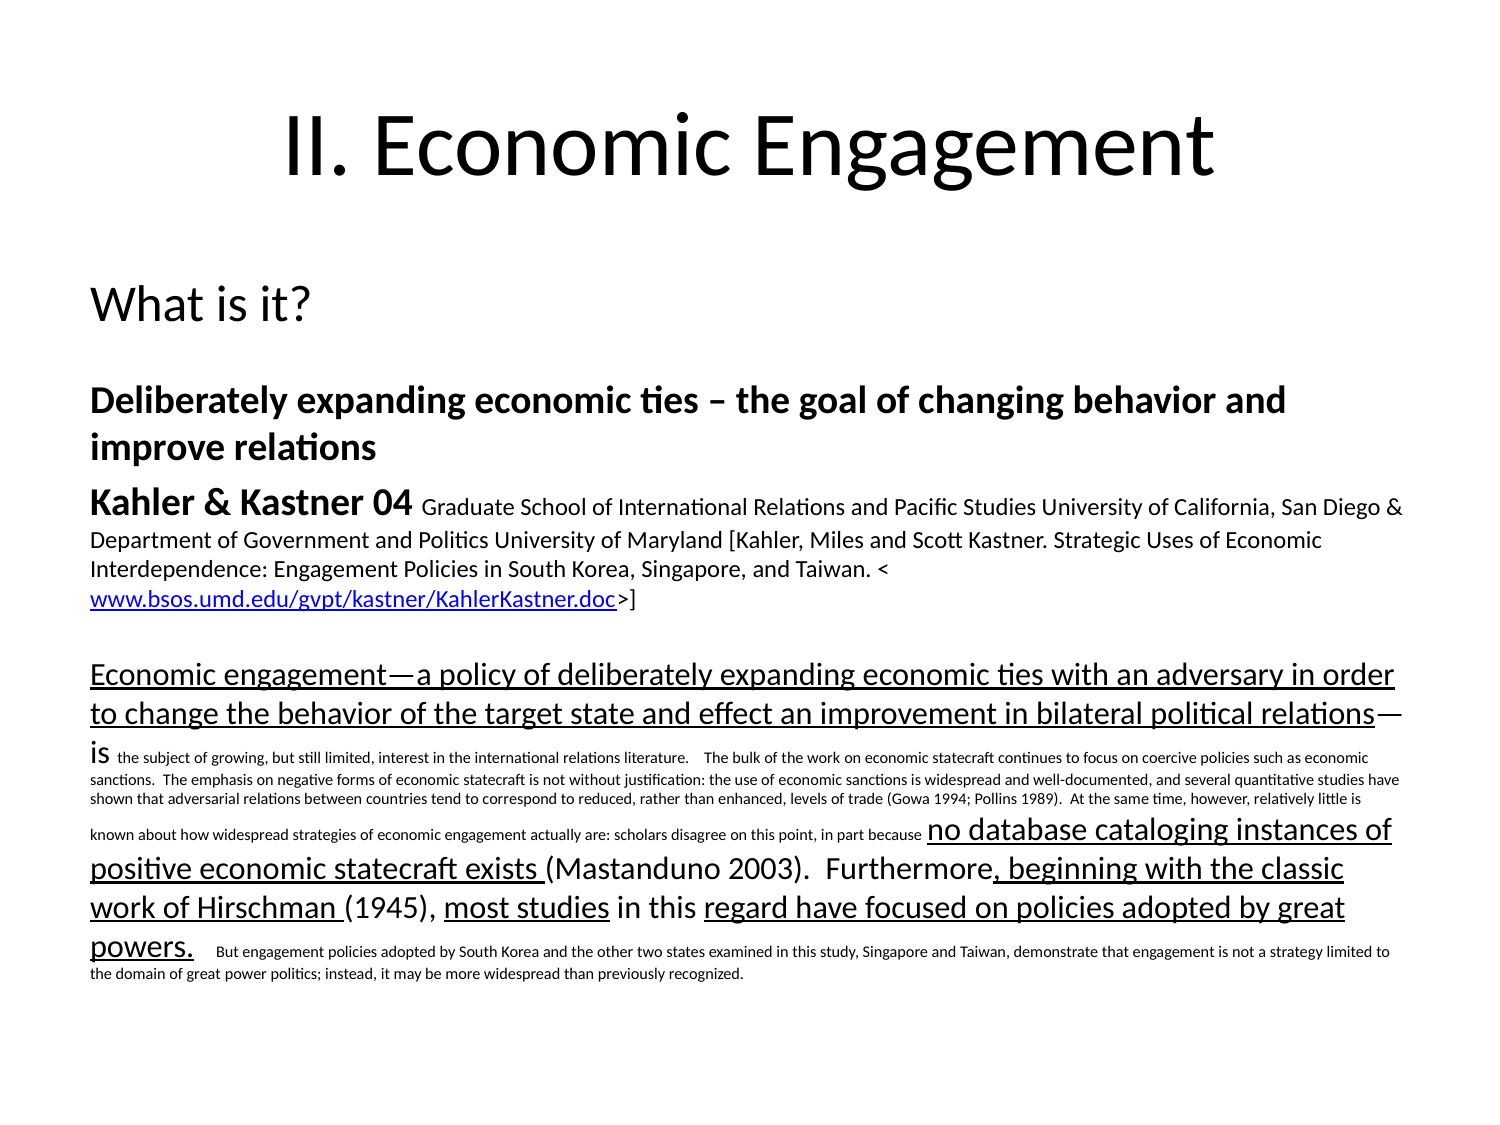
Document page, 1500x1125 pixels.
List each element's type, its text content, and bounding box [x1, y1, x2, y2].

list What is it? Deliberately expanding economic ties – the goal of changing behavior and improve relations Kahler & Kastner 04 Graduate School of International Relations and Pacific Studies University of California, San Diego & Department of Government and Politics University of Maryland [Kahler, Miles and Scott Kastner. Strategic Uses of Economic Interdependence: Engagement Policies in South Korea, Singapore, and Taiwan. <www.bsos.umd.edu/gvpt/kastner/KahlerKastner.doc>] Economic engagement—a policy of deliberately expanding economic ties with an adversary in order to change the behavior of the target state and effect an improvement in bilateral political relations—is the subject of growing, but still limited, interest in the international relations literature. The bulk of the work on economic statecraft continues to focus on coercive policies such as economic sanctions. The emphasis on negative forms of economic statecraft is not without justification: the use of economic sanctions is widespread and well-documented, and several quantitative studies have shown that adversarial relations between countries tend to correspond to reduced, rather than enhanced, levels of trade (Gowa 1994; Pollins 1989). At the same time, however, relatively little is known about how widespread strategies of economic engagement actually are: scholars disagree on this point, in part because no database cataloging instances of positive economic statecraft exists (Mastanduno 2003). Furthermore, beginning with the classic work of Hirschman (1945), most studies in this regard have focused on policies adopted by great powers. But engagement policies adopted by South Korea and the other two states examined in this study, Singapore and Taiwan, demonstrate that engagement is not a strategy limited to the domain of great power politics; instead, it may be more widespread than previously recognized. [75, 262, 1425, 1005]
title II. Economic Engagement [75, 45, 1425, 233]
